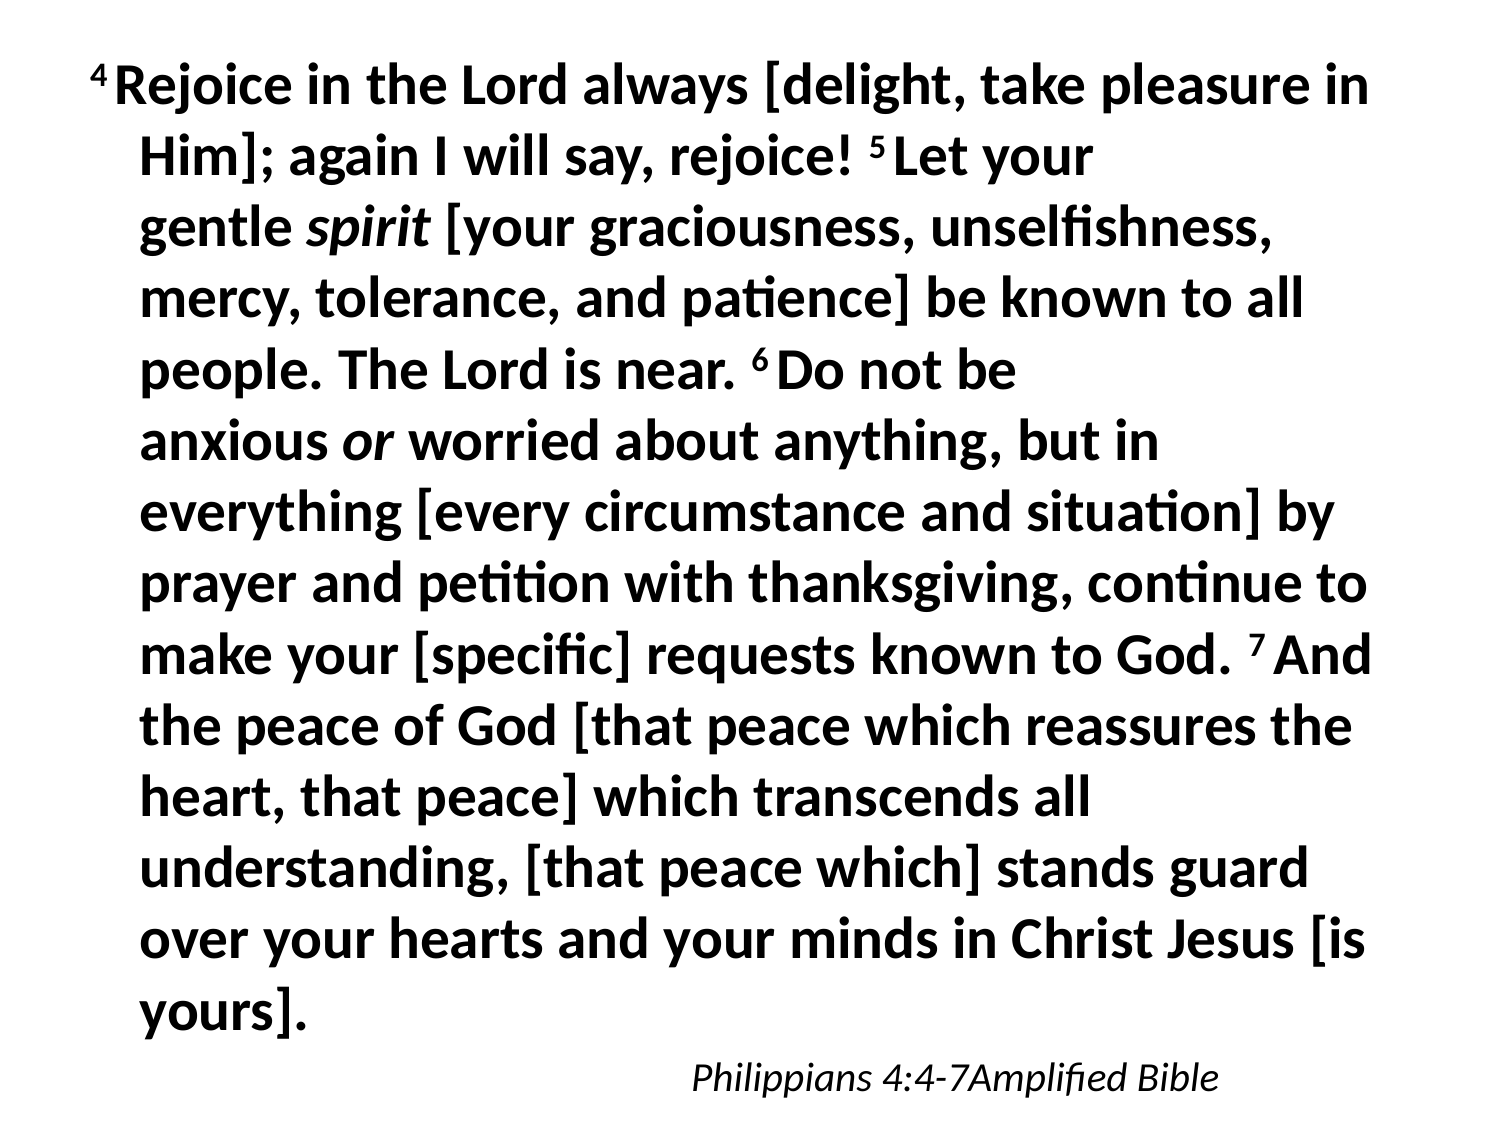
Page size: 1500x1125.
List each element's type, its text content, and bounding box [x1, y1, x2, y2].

list 4 Rejoice in the Lord always [delight, take pleasure in Him]; again I will say, rejoice! 5 Let your gentle spirit [your graciousness, unselfishness, mercy, tolerance, and patience] be known to all people. The Lord is near. 6 Do not be anxious or worried about anything, but in everything [every circumstance and situation] by prayer and petition with thanksgiving, continue to make your [specific] requests known to God. 7 And the peace of God [that peace which reassures the heart, that peace] which transcends all understanding, [that peace which] stands guard over your hearts and your minds in Christ Jesus [is yours]. Philippians 4:4-7Amplified Bible [75, 37, 1425, 1125]
